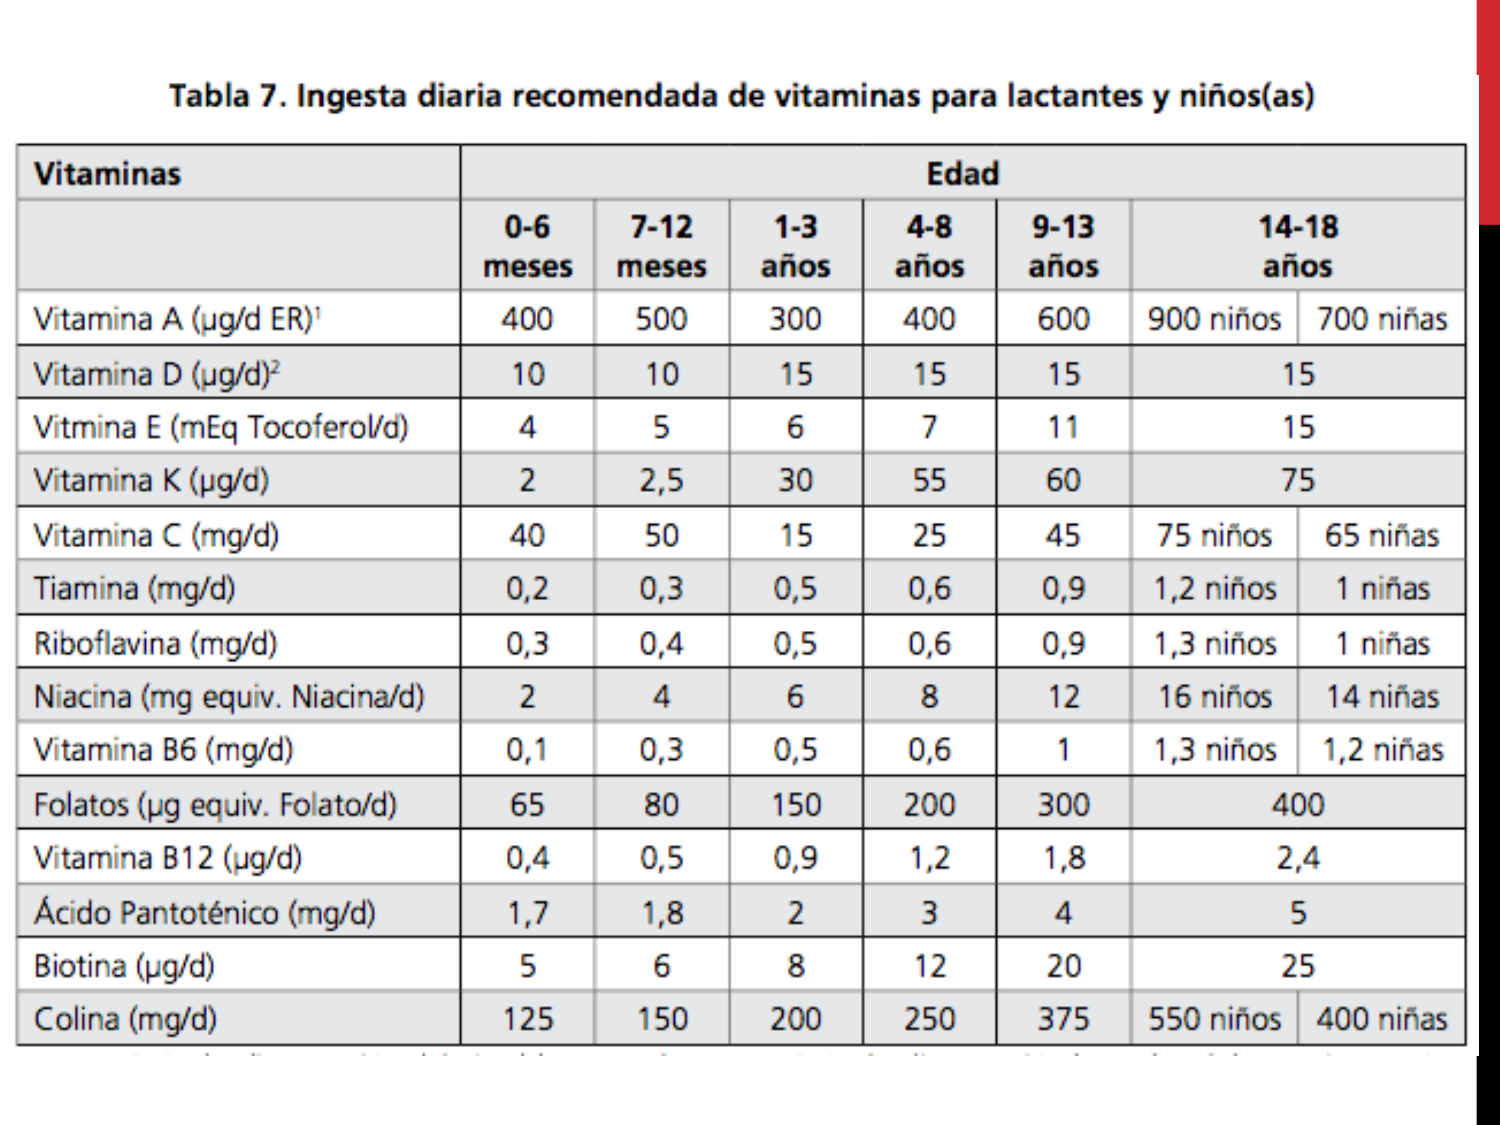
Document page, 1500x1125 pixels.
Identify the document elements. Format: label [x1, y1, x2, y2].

picture [0, 74, 1480, 1056]
